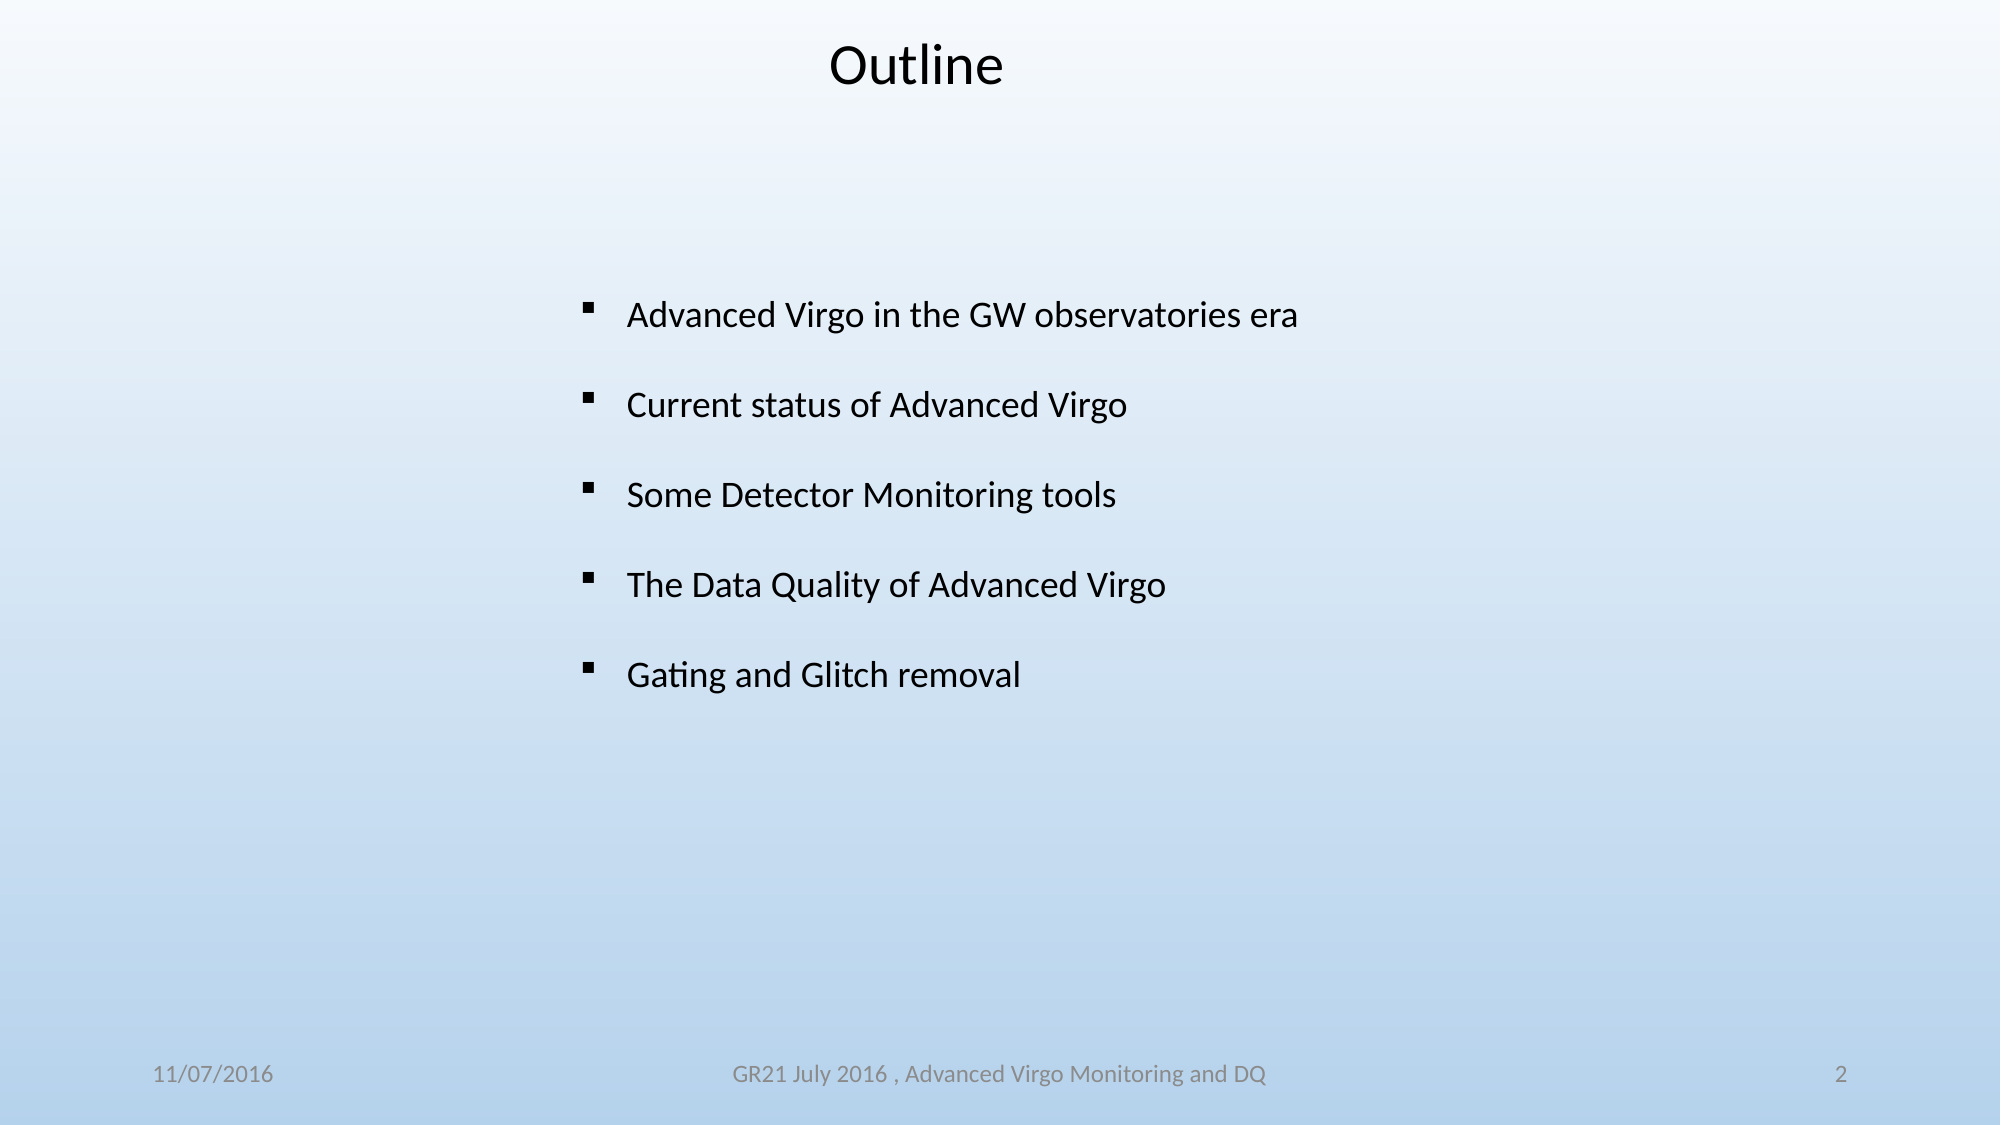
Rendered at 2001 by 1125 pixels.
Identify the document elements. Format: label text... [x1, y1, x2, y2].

text_box Outline [814, 19, 1084, 104]
slide_number 2 [1412, 1042, 1863, 1103]
text_box Advanced Virgo in the GW observatories era Current status of Advanced Virgo Some Detector Monitoring tools The Data Quality of Advanced Virgo Gating and Glitch removal [565, 282, 1470, 748]
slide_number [137, 1042, 588, 1103]
footer GR21 July 2016 , Advanced Virgo Monitoring and DQ [662, 1042, 1338, 1103]
